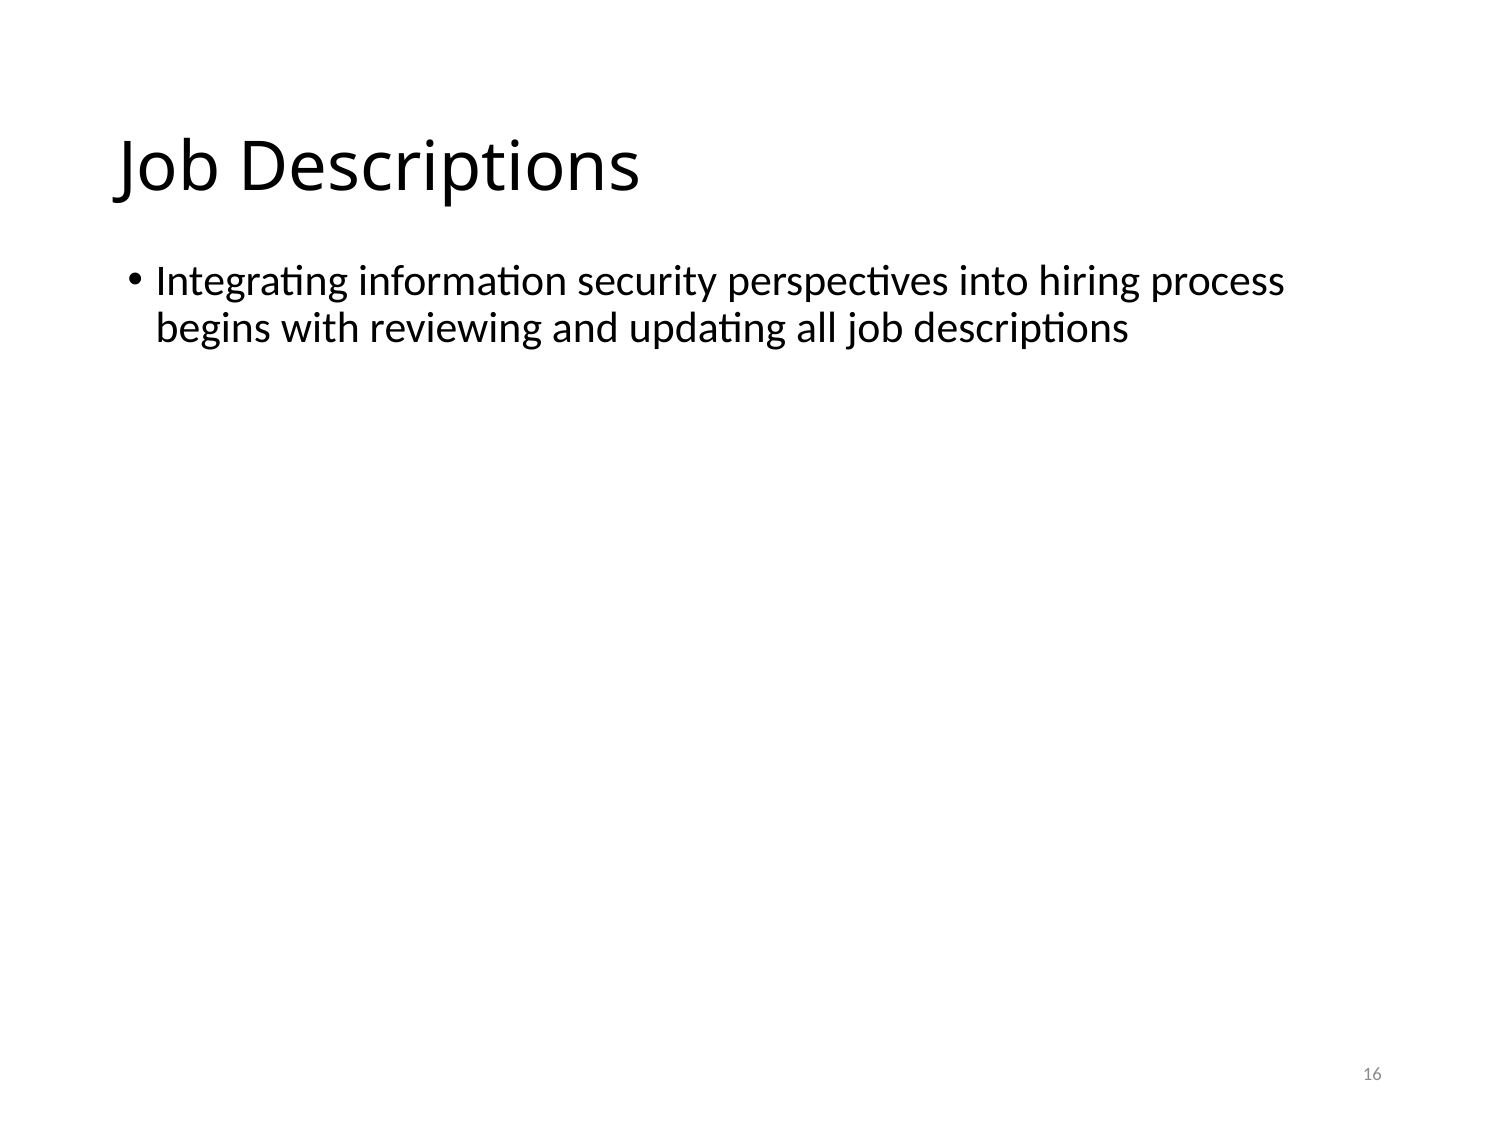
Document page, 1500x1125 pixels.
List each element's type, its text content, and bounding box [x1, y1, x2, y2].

slide_number 16 [1059, 1042, 1397, 1103]
title Job Descriptions [103, 59, 1397, 278]
list Integrating information security perspectives into hiring process begins with reviewing and updating all job descriptions [112, 249, 1388, 1045]
